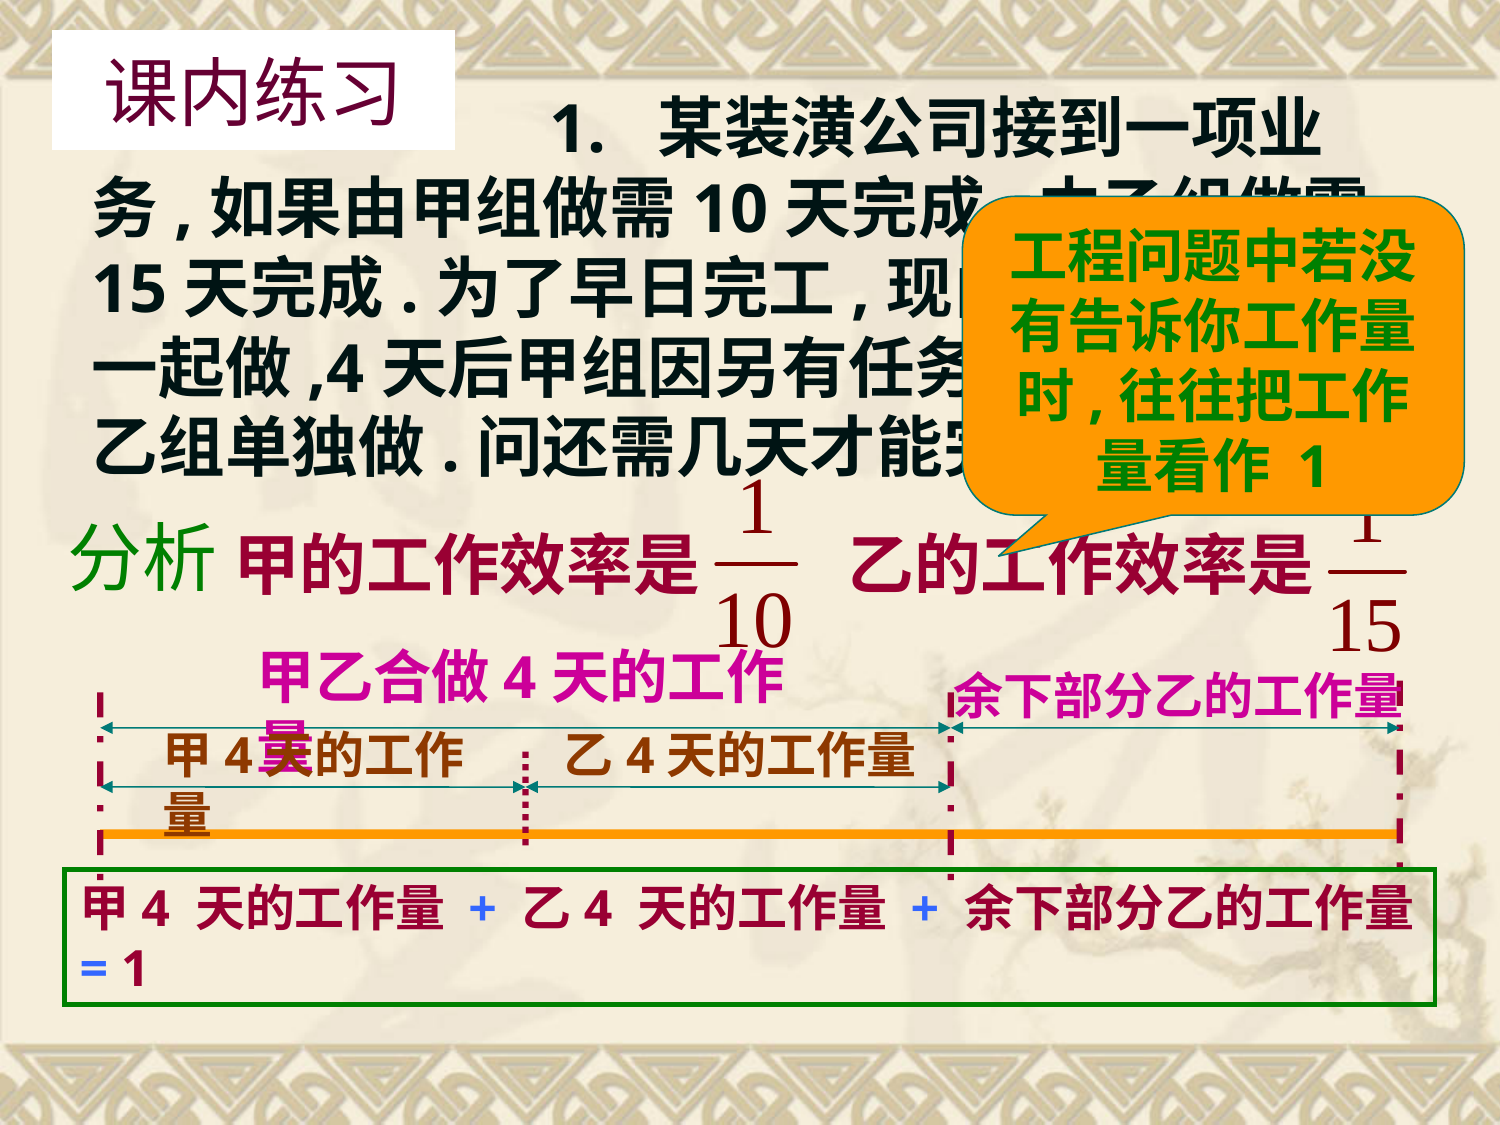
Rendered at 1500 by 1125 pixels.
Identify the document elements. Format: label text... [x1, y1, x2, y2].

text_box [527, 788, 538, 794]
text_box 乙的工作效率是 [832, 515, 1311, 610]
text_box 甲的工作效率是 [218, 515, 697, 610]
text_box [514, 788, 524, 793]
text_box 甲乙合做4天的工作量 [242, 633, 833, 788]
text_box 分析 [53, 503, 254, 609]
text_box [702, 455, 812, 666]
text_box 工程问题中若没有告诉你工作量时,往往把工作量看作 1 [962, 196, 1465, 557]
text_box [100, 721, 147, 735]
text_box 乙4天的工作量 [549, 716, 939, 791]
text_box 课内练习 [53, 30, 455, 150]
text_box [100, 780, 147, 794]
text_box 甲4天的工作量 [147, 716, 514, 851]
text_box [938, 781, 951, 794]
text_box 余下部分乙的工作量 [939, 656, 1436, 732]
text_box 1. 某装潢公司接到一项业务,如果由甲组做需10天完成,由乙组做需15天完成.为了早日完工,现由甲,乙两组一起做,4天后甲组因另有任务,余下部分由乙组单独做.问还需几天才能完成? [76, 78, 1388, 493]
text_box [1316, 467, 1421, 669]
text_box 甲4 天的工作量 + 乙4 天的工作量 + 余下部分乙的工作量 = 1 [64, 869, 1436, 1005]
picture [0, 0, 1500, 1125]
